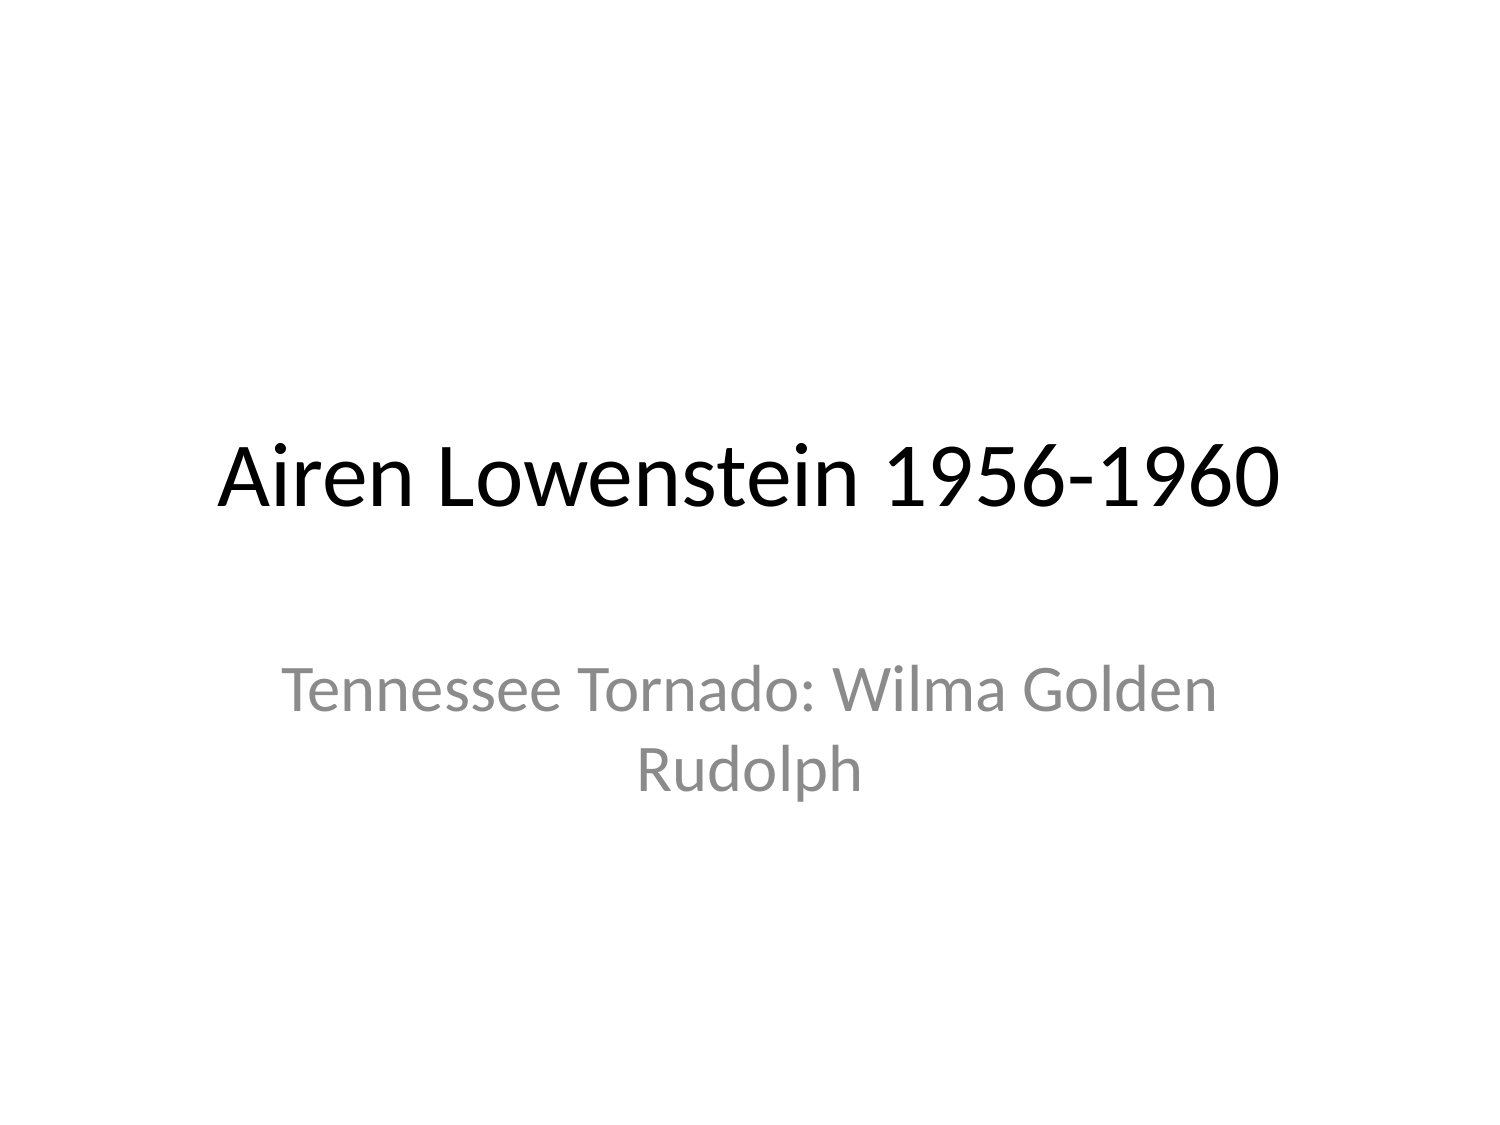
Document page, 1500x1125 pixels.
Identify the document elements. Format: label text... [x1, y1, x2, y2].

subtitle Tennessee Tornado: Wilma Golden Rudolph [225, 637, 1275, 925]
title Airen Lowenstein 1956-1960 [112, 349, 1388, 591]
